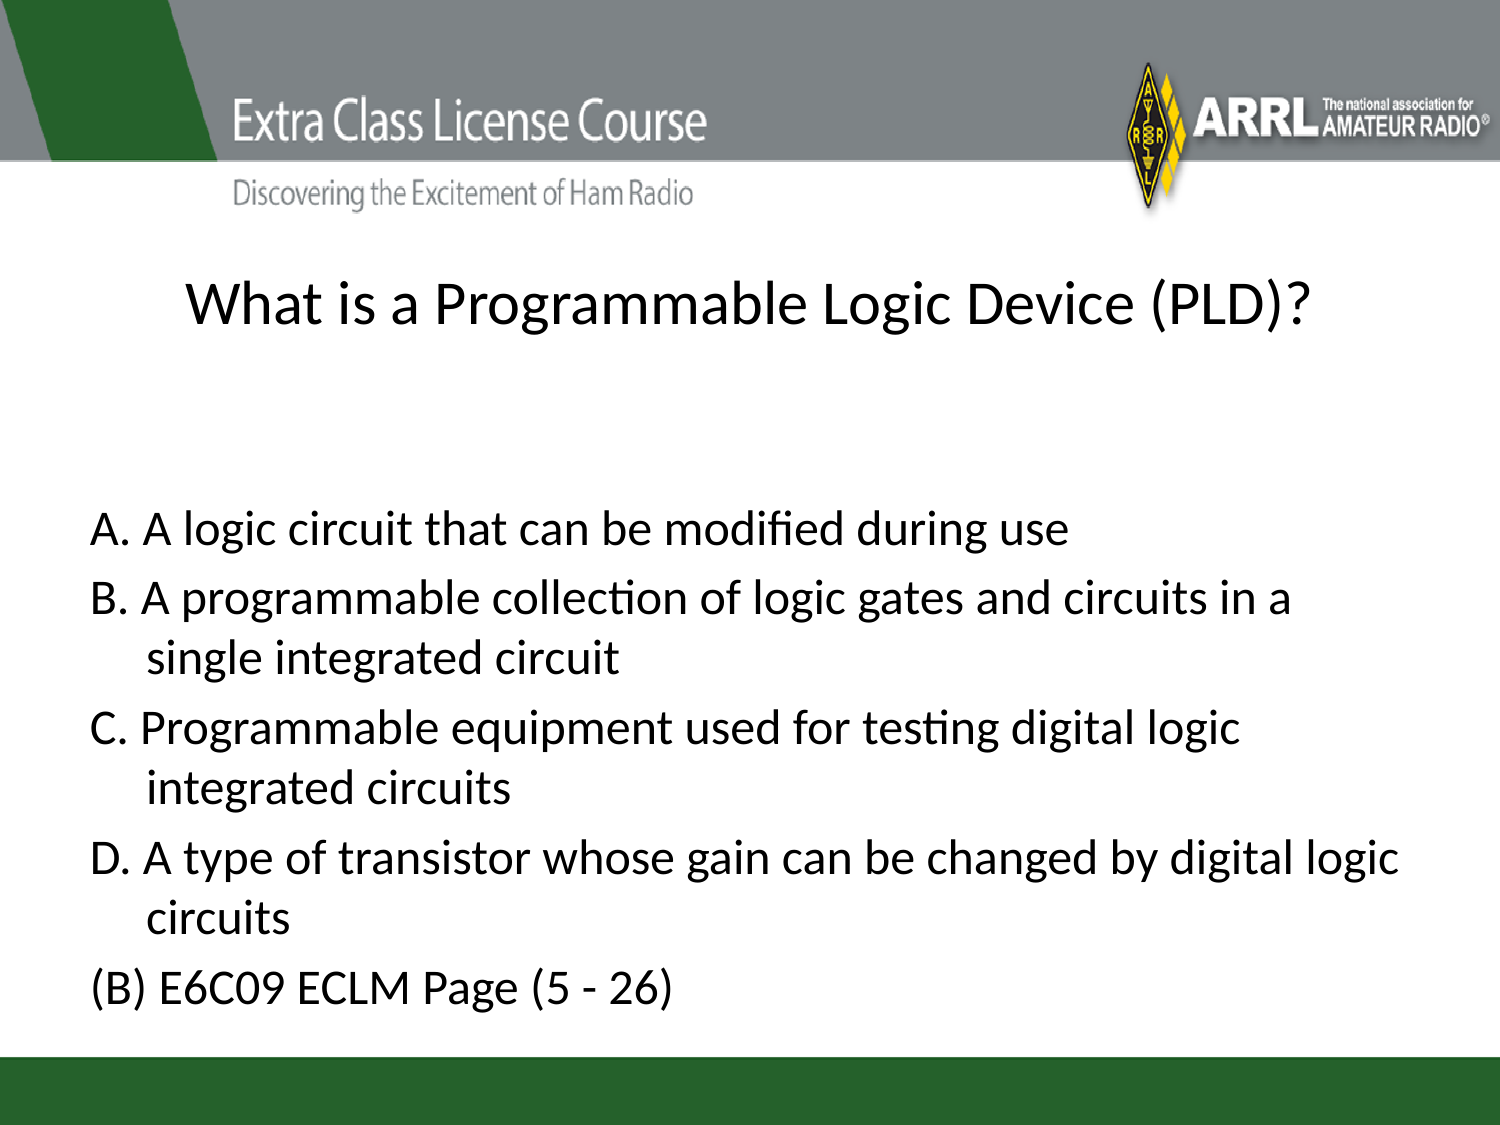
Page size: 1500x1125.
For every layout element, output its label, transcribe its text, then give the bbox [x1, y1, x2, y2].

picture [0, 0, 1500, 1125]
list A. A logic circuit that can be modified during use B. A programmable collection of logic gates and circuits in a single integrated circuit C. Programmable equipment used for testing digital logic integrated circuits D. A type of transistor whose gain can be changed by digital logic circuits (B) E6C09 ECLM Page (5 - 26) [75, 487, 1425, 1005]
title What is a Programmable Logic Device (PLD)? [75, 254, 1425, 435]
